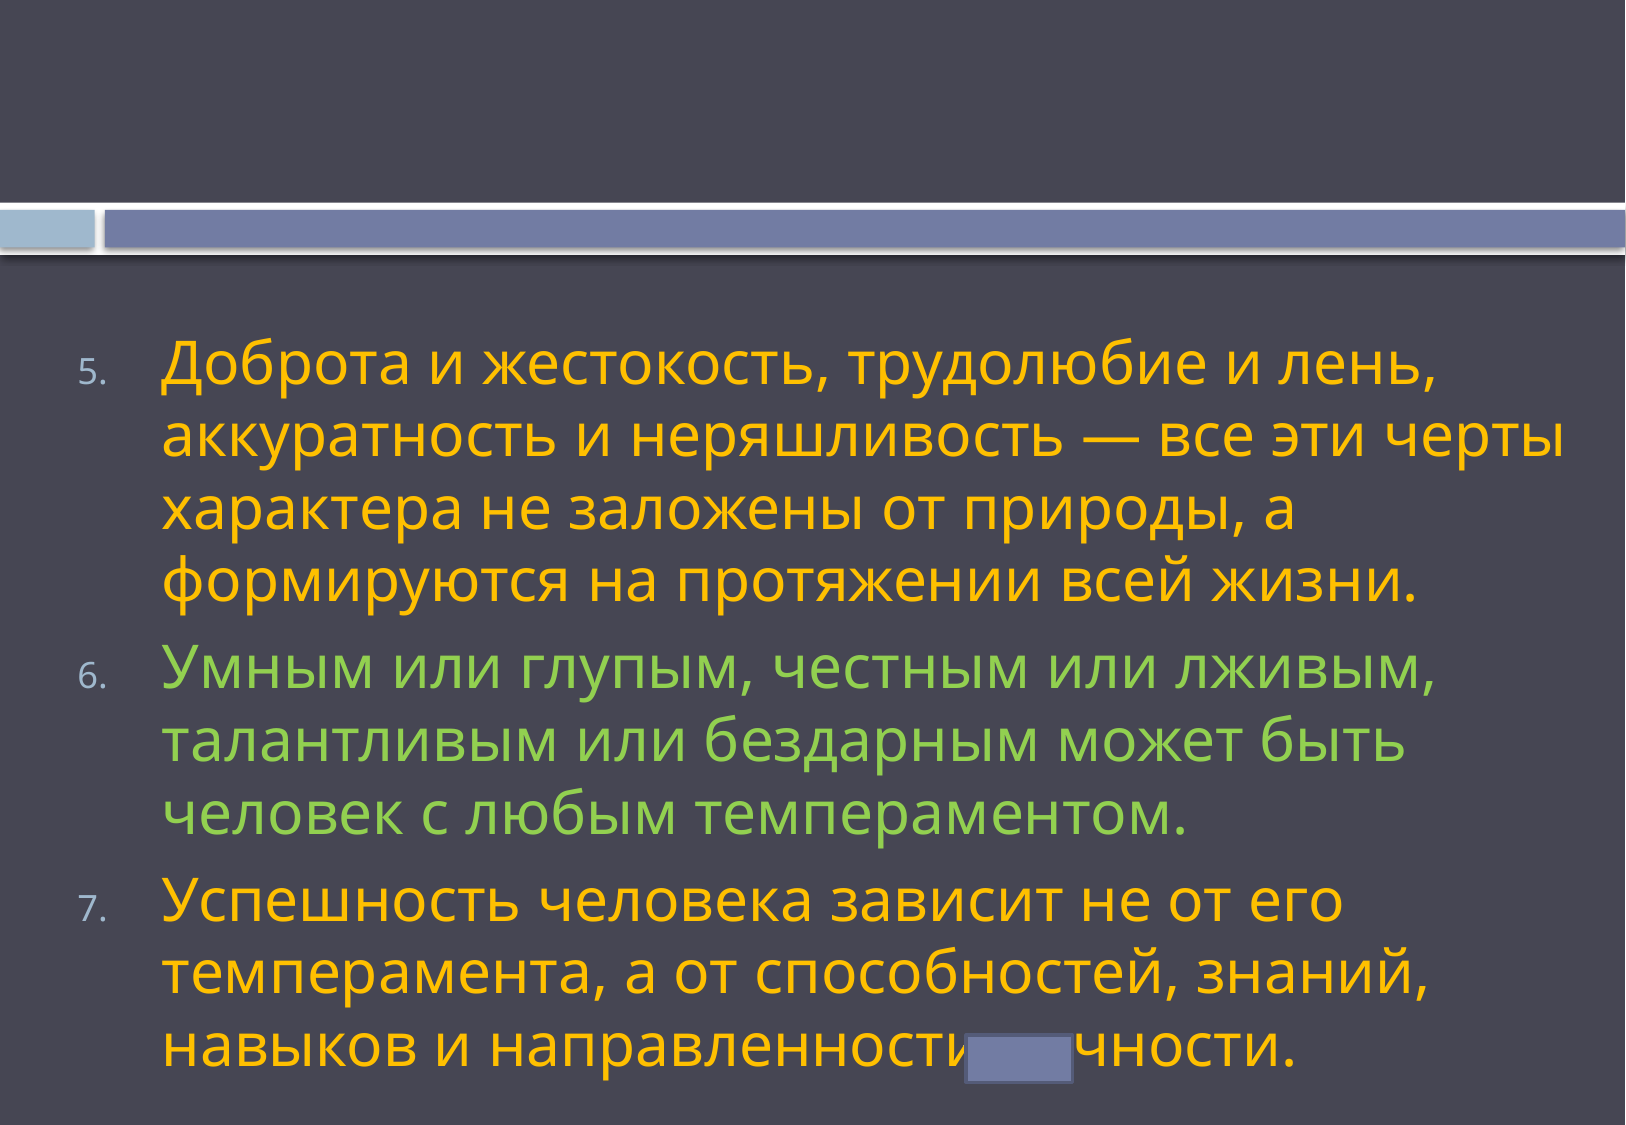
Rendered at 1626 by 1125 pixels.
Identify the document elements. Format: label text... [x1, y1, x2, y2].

text_box [964, 1033, 1074, 1084]
list Доброта и жестокость, трудолюбие и лень, аккуратность и неряшливость — все эти черты характера не заложены от природы, а формируются на протяжении всей жизни. Умным или глупым, честным или лживым, талантливым или бездарным может быть человек с любым темпераментом. Успешность человека зависит не от его темперамента, а от способностей, знаний, навыков и направленности личности. [62, 316, 1587, 1091]
